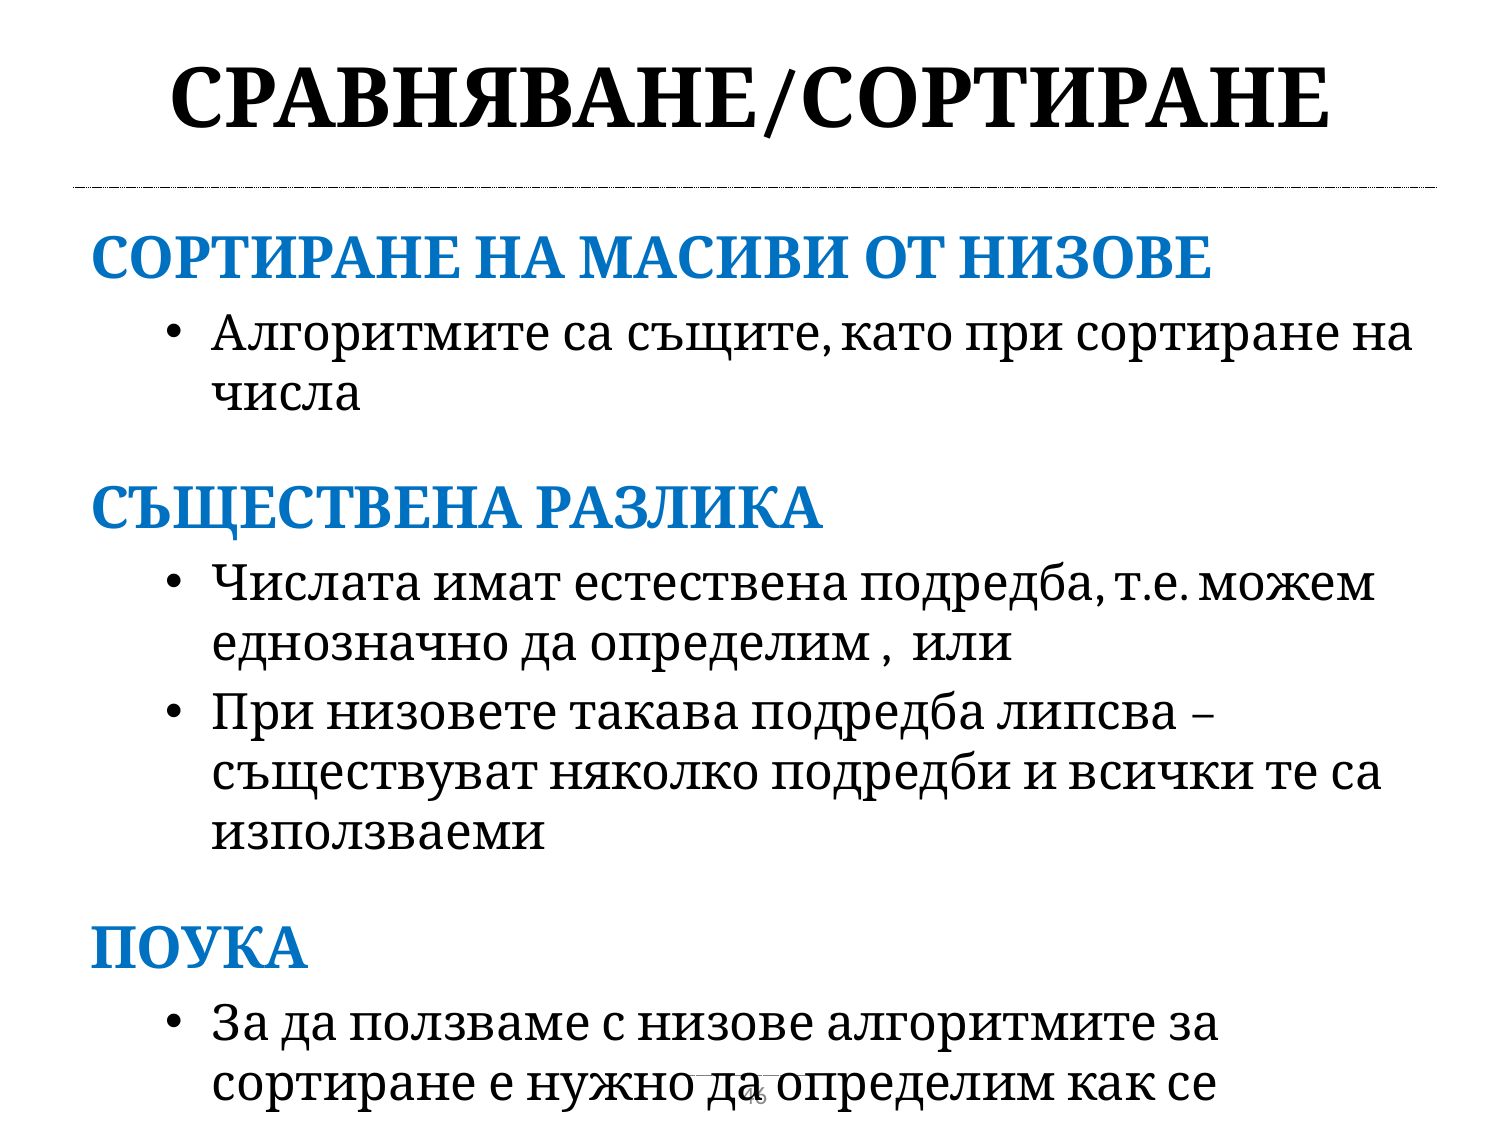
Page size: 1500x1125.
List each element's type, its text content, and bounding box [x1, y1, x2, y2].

slide_number 46 [579, 1065, 930, 1125]
title Сравняване/сортиране [0, 0, 1500, 188]
